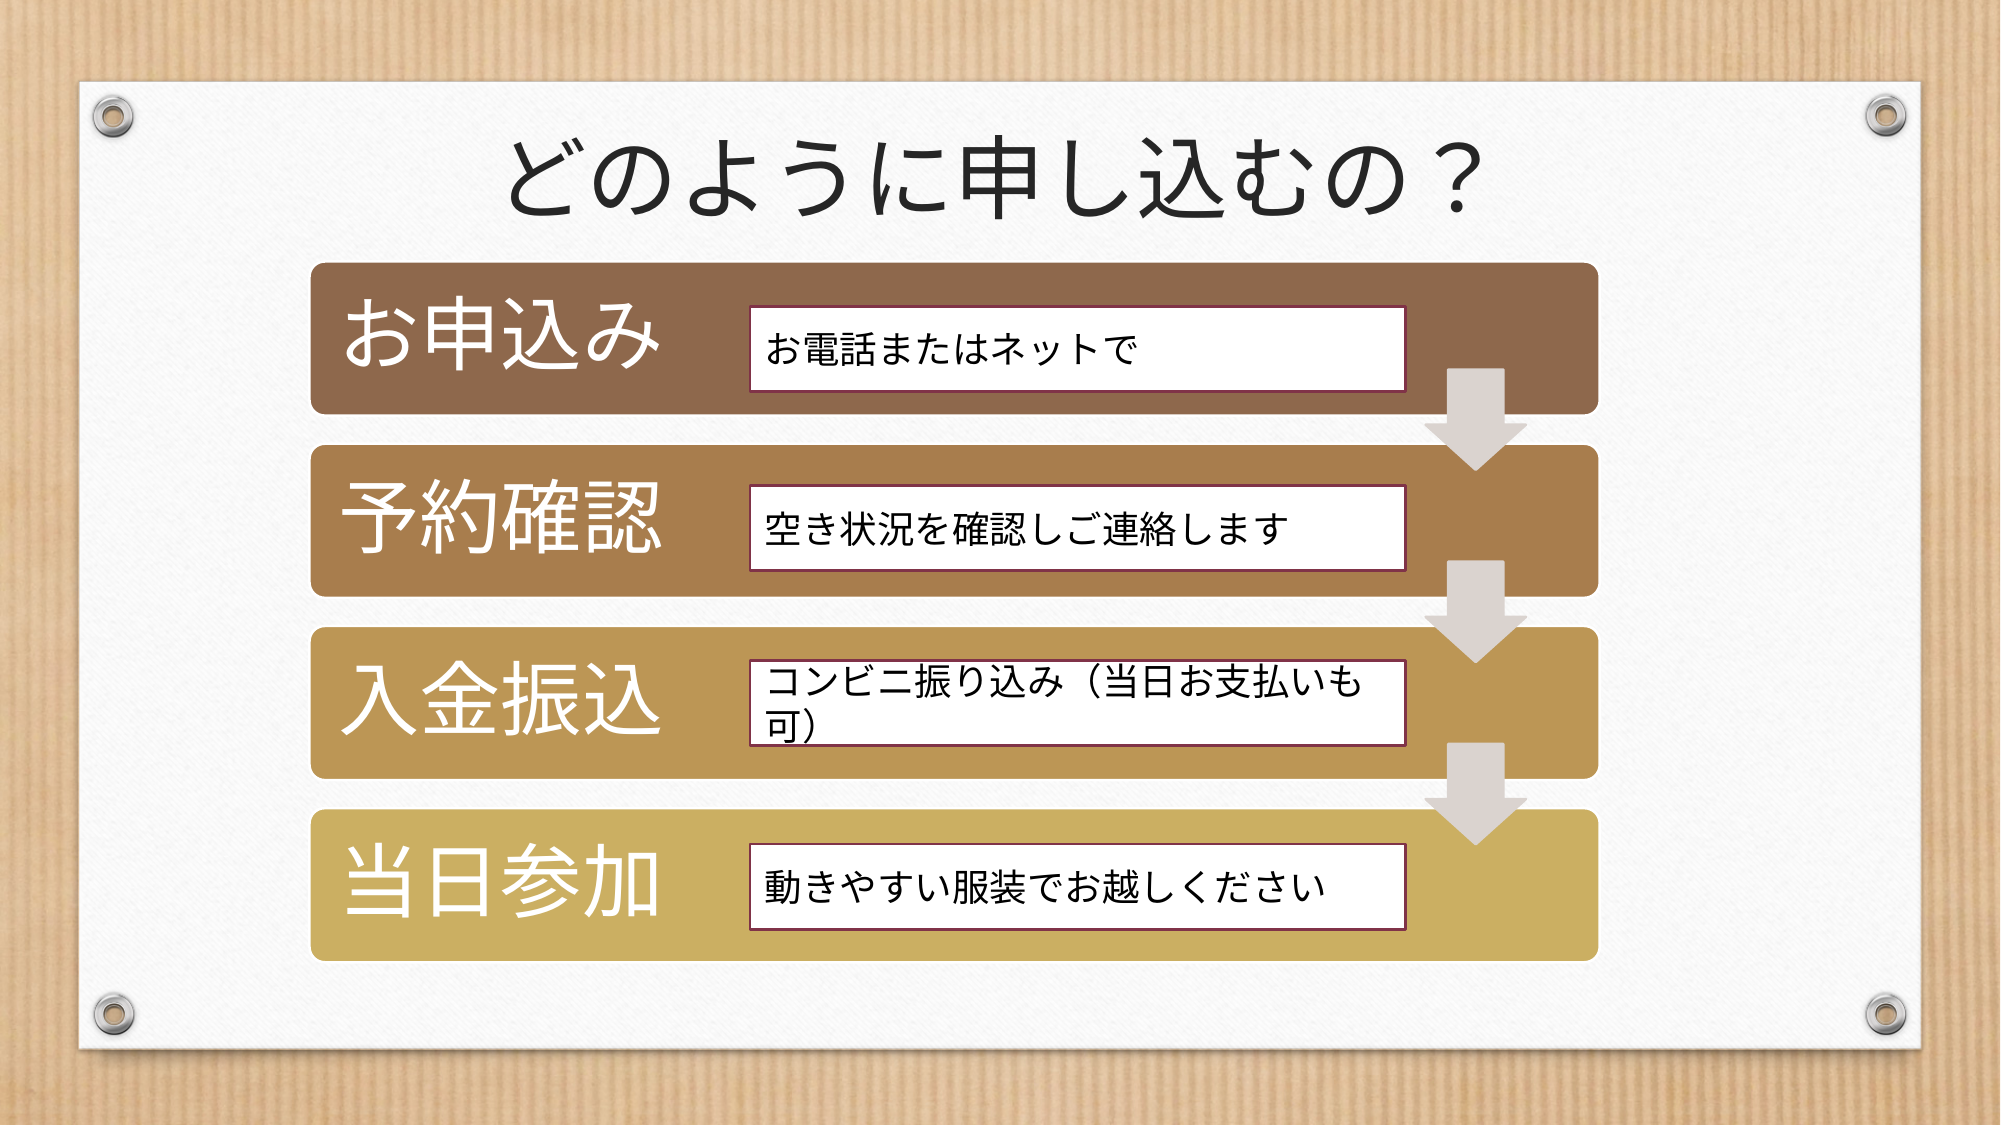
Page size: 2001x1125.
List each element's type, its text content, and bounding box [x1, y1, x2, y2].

text_box 予約確認 [308, 442, 1602, 600]
text_box コンビニ振り込み（当日お支払いも可） [749, 659, 1407, 747]
text_box 空き状況を確認しご連絡します [749, 484, 1407, 572]
title どのように申し込むの？ [212, 90, 1788, 262]
text_box お電話またはネットで [749, 305, 1407, 393]
text_box [1424, 368, 1528, 471]
text_box [1424, 560, 1528, 663]
text_box 動きやすい服装でお越しください [749, 843, 1407, 931]
text_box 入金振込 [308, 624, 1602, 782]
text_box 当日参加 [308, 806, 1602, 964]
text_box [1424, 742, 1528, 846]
text_box お申込み [308, 260, 1602, 417]
picture [0, 0, 2001, 1125]
